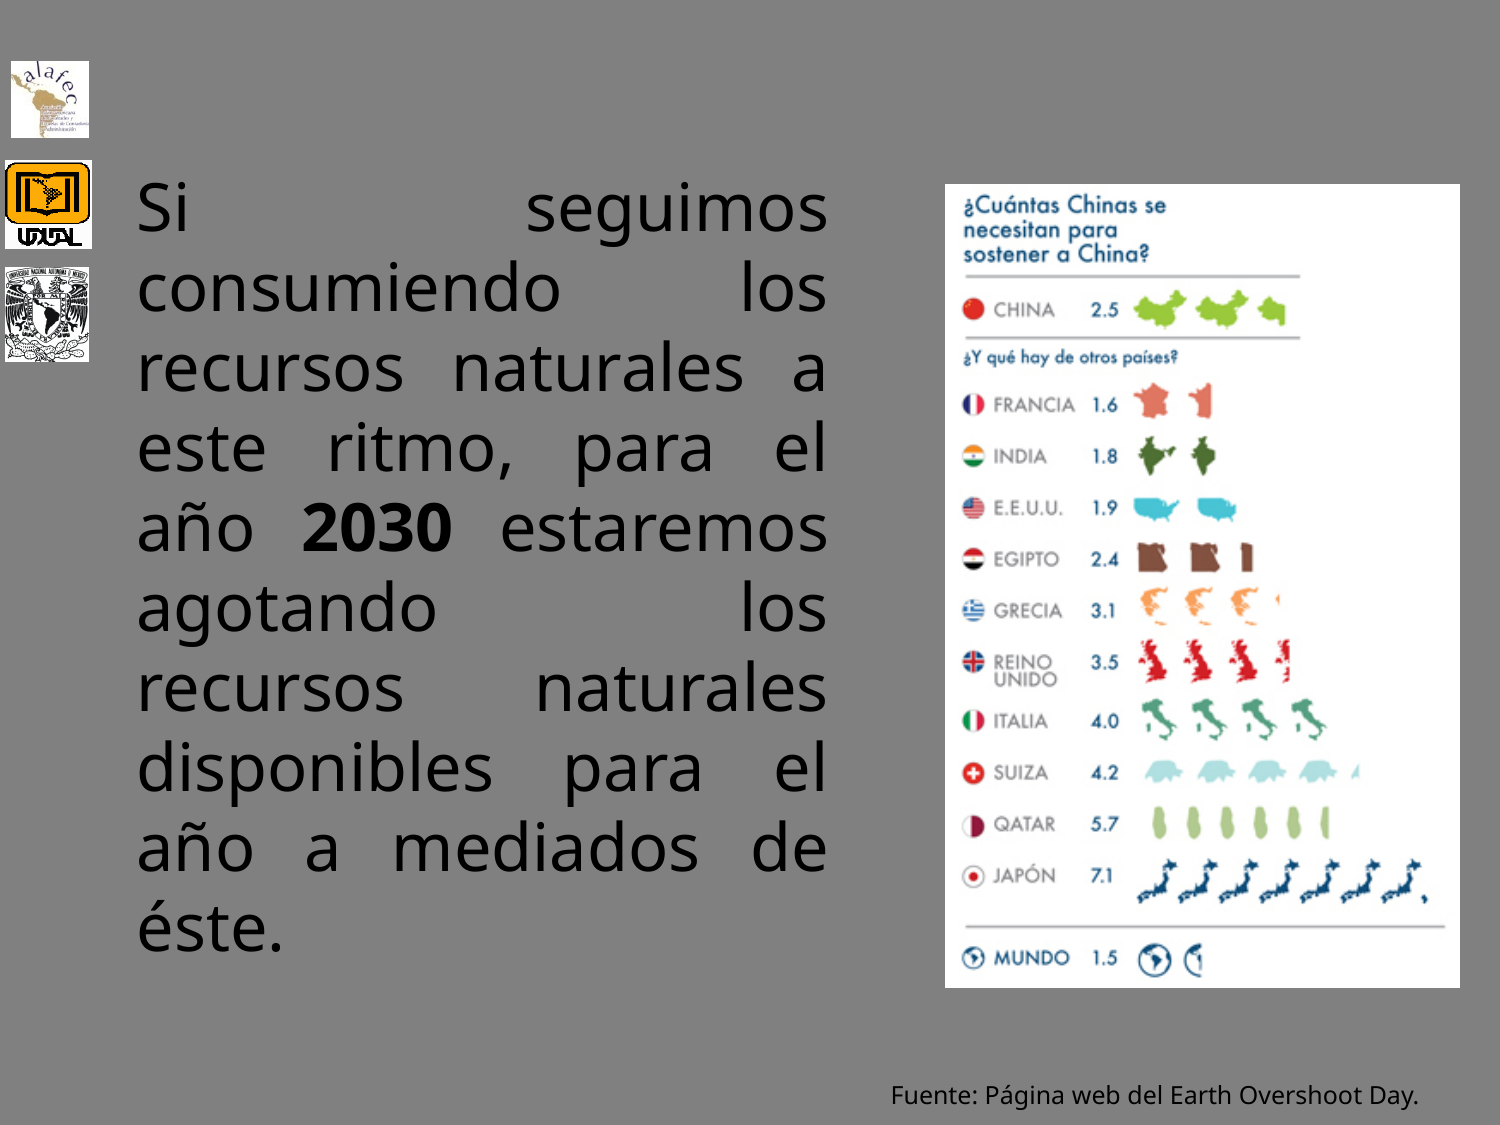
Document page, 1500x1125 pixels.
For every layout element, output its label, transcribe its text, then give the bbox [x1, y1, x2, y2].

text_box Fuente: Página web del Earth Overshoot Day. [875, 1072, 1436, 1117]
picture [5, 267, 89, 362]
picture [944, 184, 1461, 988]
picture [11, 61, 89, 138]
list Si seguimos consumiendo los recursos naturales a este ritmo, para el año 2030 estaremos agotando los recursos naturales disponibles para el año a mediados de éste. [121, 156, 845, 1083]
picture [5, 160, 92, 249]
